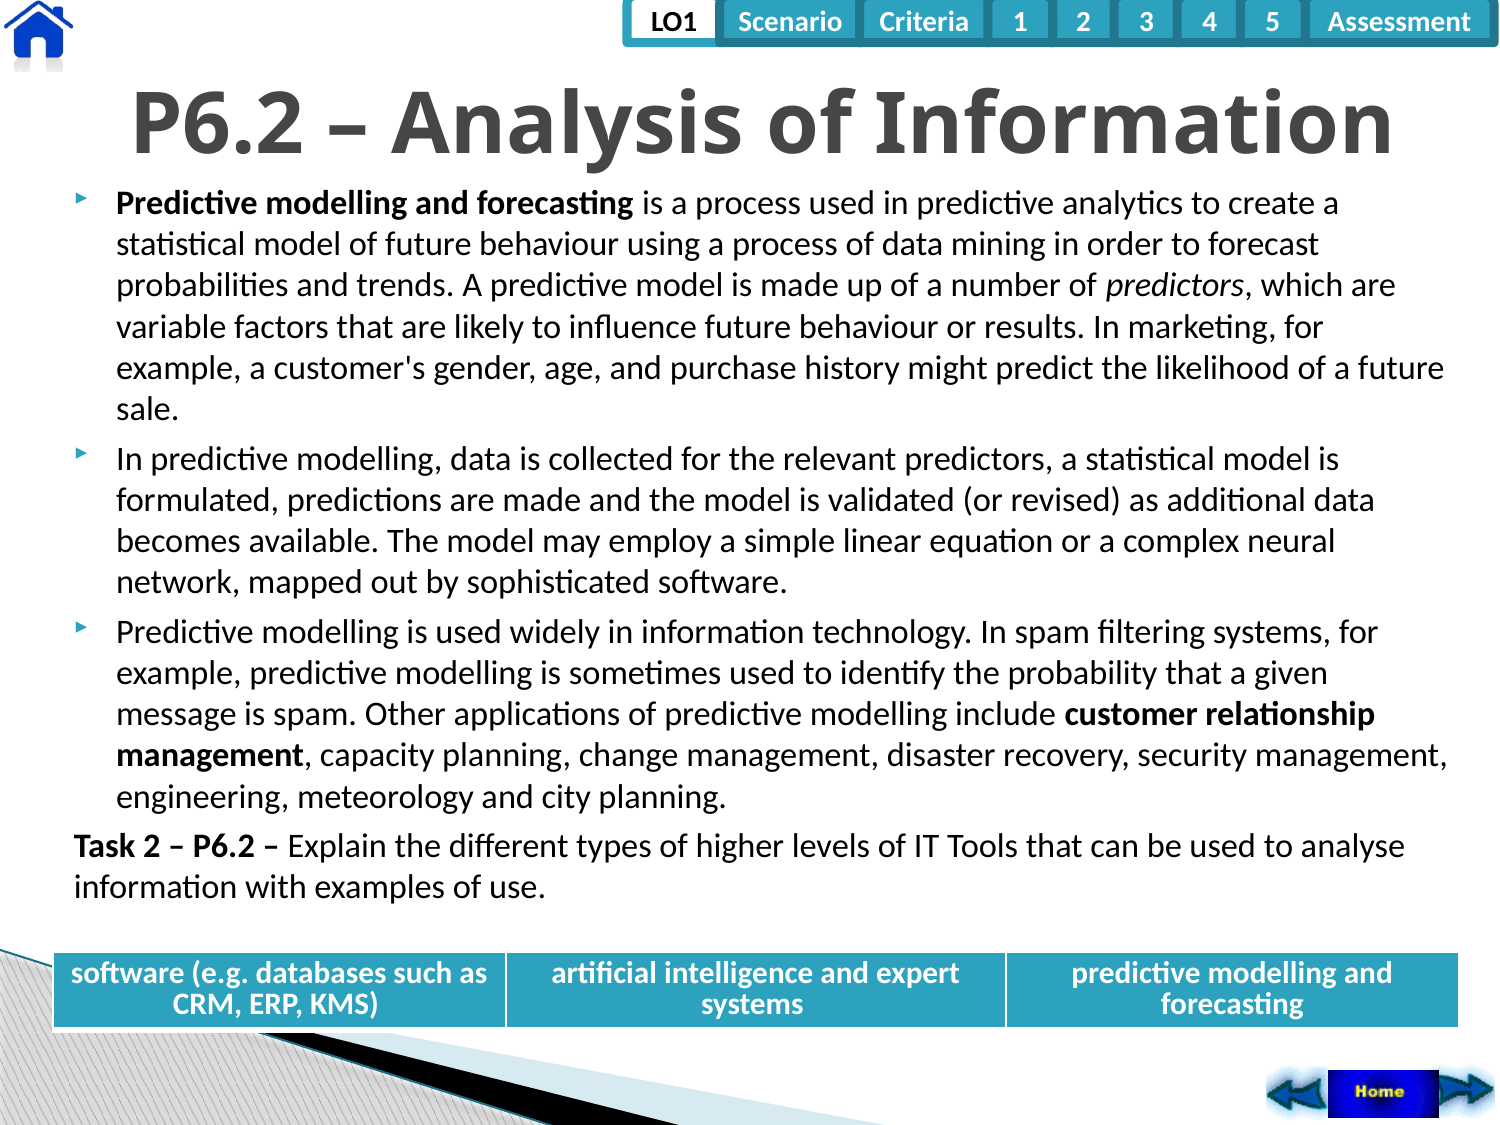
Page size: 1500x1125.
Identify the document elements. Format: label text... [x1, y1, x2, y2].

picture [0, 0, 77, 91]
list Predictive modelling and forecasting is a process used in predictive analytics to create a statistical model of future behaviour using a process of data mining in order to forecast probabilities and trends. A predictive model is made up of a number of predictors, which are variable factors that are likely to influence future behaviour or results. In marketing, for example, a customer's gender, age, and purchase history might predict the likelihood of a future sale. In predictive modelling, data is collected for the relevant predictors, a statistical model is formulated, predictions are made and the model is validated (or revised) as additional data becomes available. The model may employ a simple linear equation or a complex neural network, mapped out by sophisticated software. Predictive modelling is used widely in information technology. In spam filtering systems, for example, predictive modelling is sometimes used to identify the probability that a given message is spam. Other applications of predictive modelling include customer relationship management, capacity planning, change management, disaster recovery, security management, engineering, meteorology and city planning. Task 2 – P6.2 – Explain the different types of higher levels of IT Tools that can be used to analyse information with examples of use. [41, 172, 1471, 1000]
table_header artificial intelligence and expert systems [507, 953, 1005, 1027]
title P6.2 – Analysis of Information [88, 54, 1439, 171]
table_header predictive modelling and forecasting [1007, 953, 1458, 1027]
picture [1266, 1055, 1495, 1125]
table_header software (e.g. databases such as CRM, ERP, KMS) [54, 953, 505, 1027]
